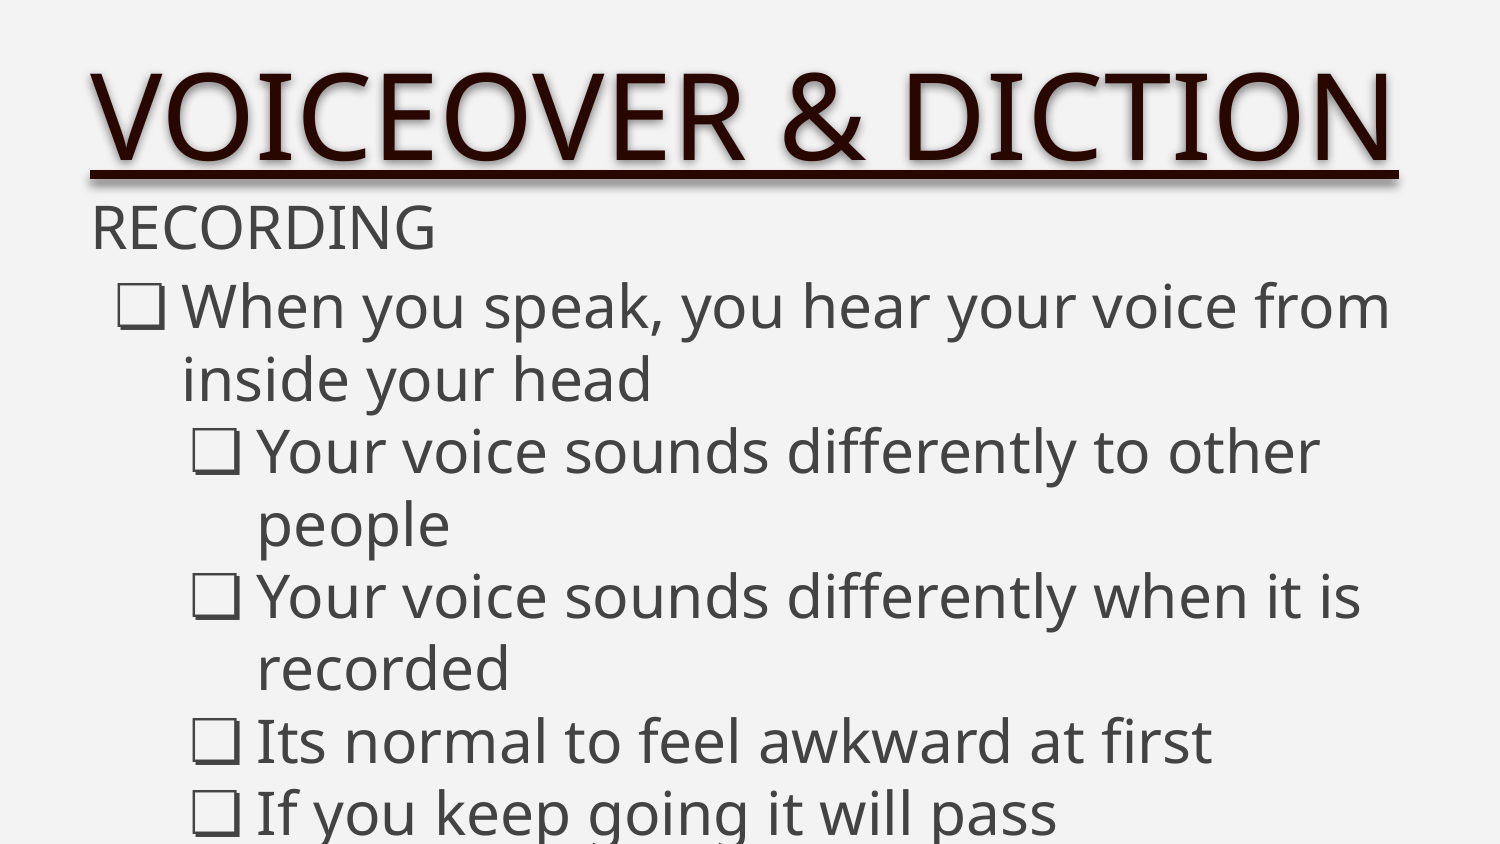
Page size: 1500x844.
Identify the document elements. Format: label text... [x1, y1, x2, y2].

text_box RECORDING [75, 174, 1425, 247]
text_box When you speak, you hear your voice from inside your head Your voice sounds differently to other people Your voice sounds differently when it is recorded Its normal to feel awkward at first If you keep going it will pass [91, 253, 1425, 844]
text_box VOICEOVER & DICTION [75, 24, 1425, 174]
